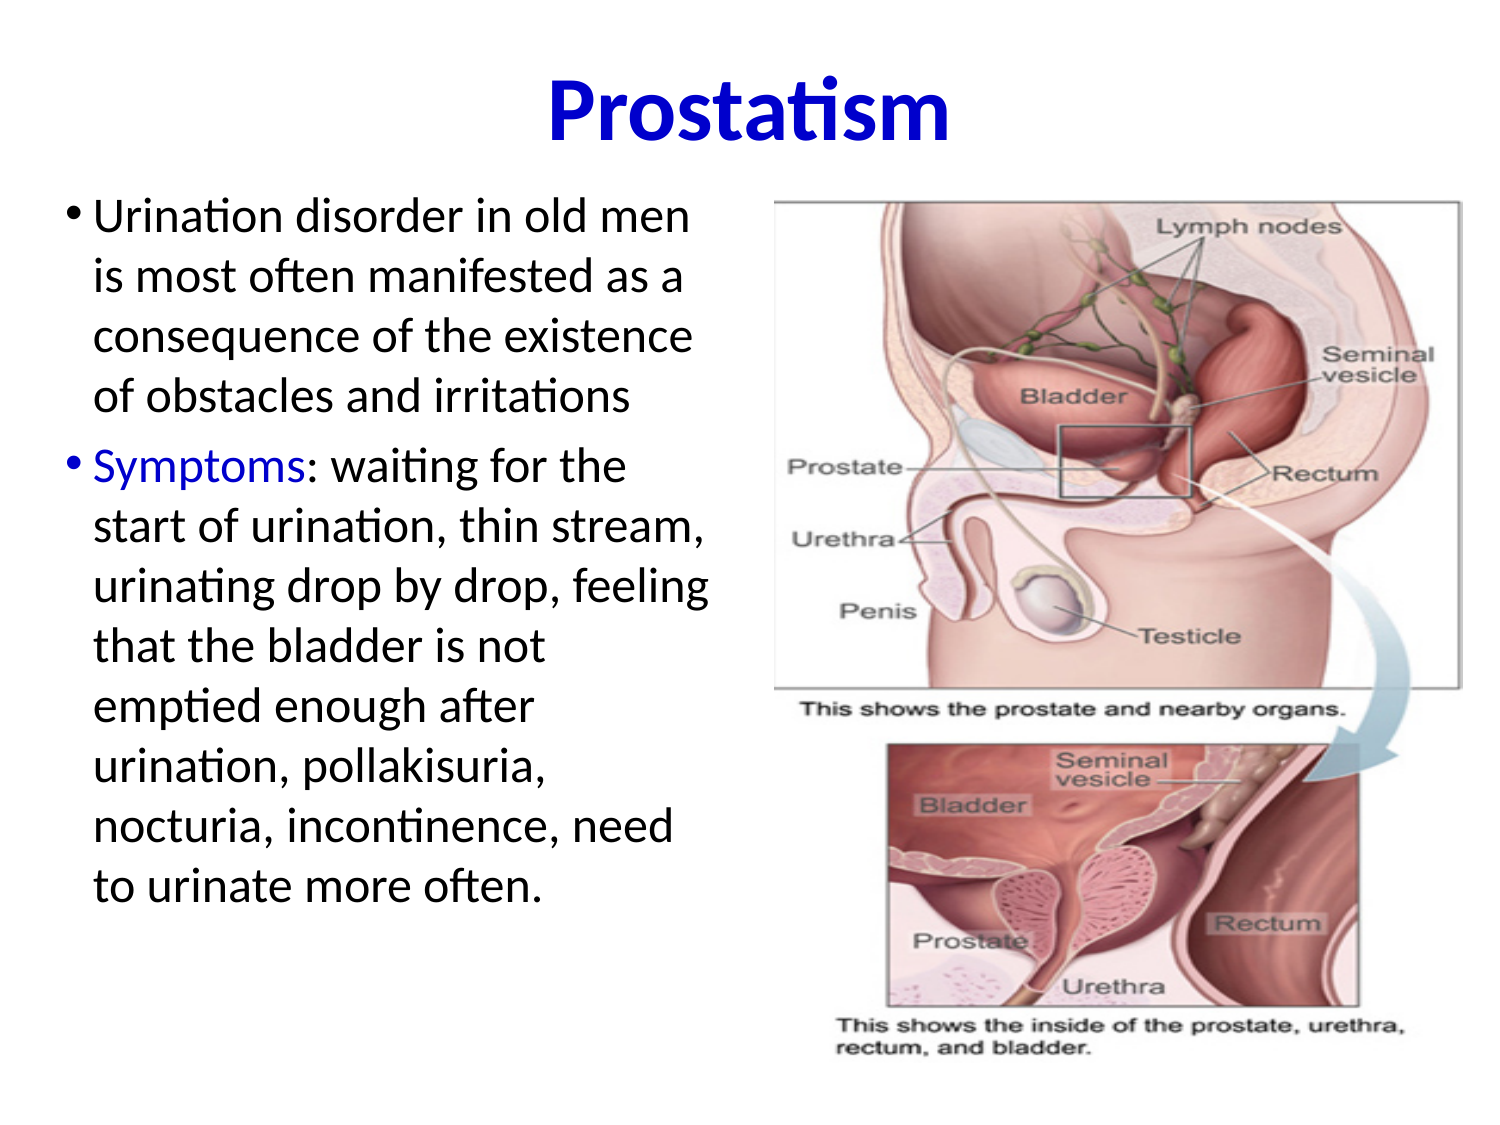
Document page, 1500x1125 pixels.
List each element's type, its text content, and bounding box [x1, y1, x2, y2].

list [774, 199, 1463, 1063]
title Prostatism [75, 45, 1425, 163]
list Urination disorder in old men is most often manifested as a consequence of the existence of obstacles and irritations Symptoms: waiting for the start of urination, thin stream, urinating drop by drop, feeling that the bladder is not emptied enough after urination, pollakisuria, nocturia, incontinence, need to urinate more often. [50, 174, 738, 1088]
